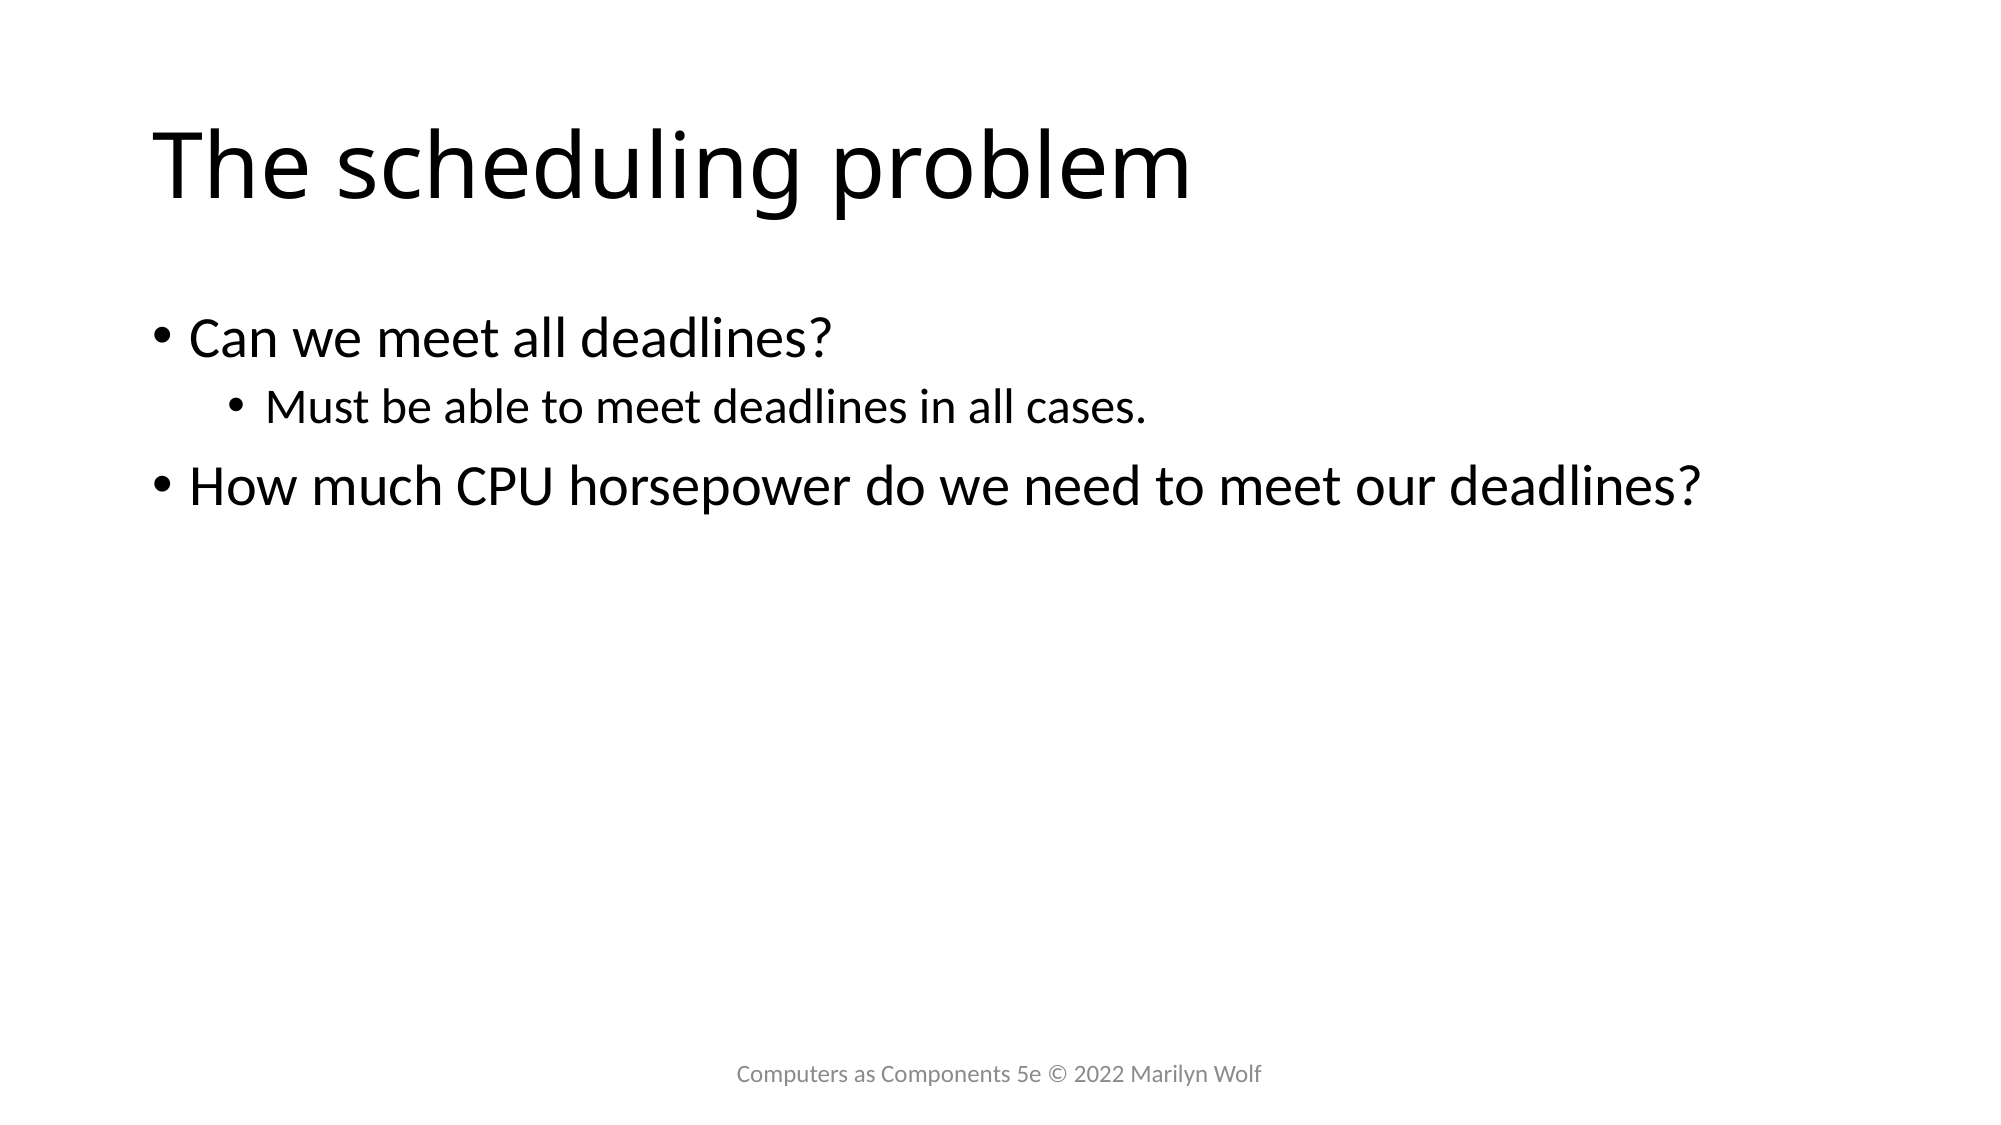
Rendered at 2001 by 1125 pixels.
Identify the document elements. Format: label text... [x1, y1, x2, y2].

footer Computers as Components 5e © 2022 Marilyn Wolf [662, 1042, 1338, 1103]
title The scheduling problem [137, 59, 1863, 278]
list Can we meet all deadlines? Must be able to meet deadlines in all cases. How much CPU horsepower do we need to meet our deadlines? [137, 299, 1863, 1014]
